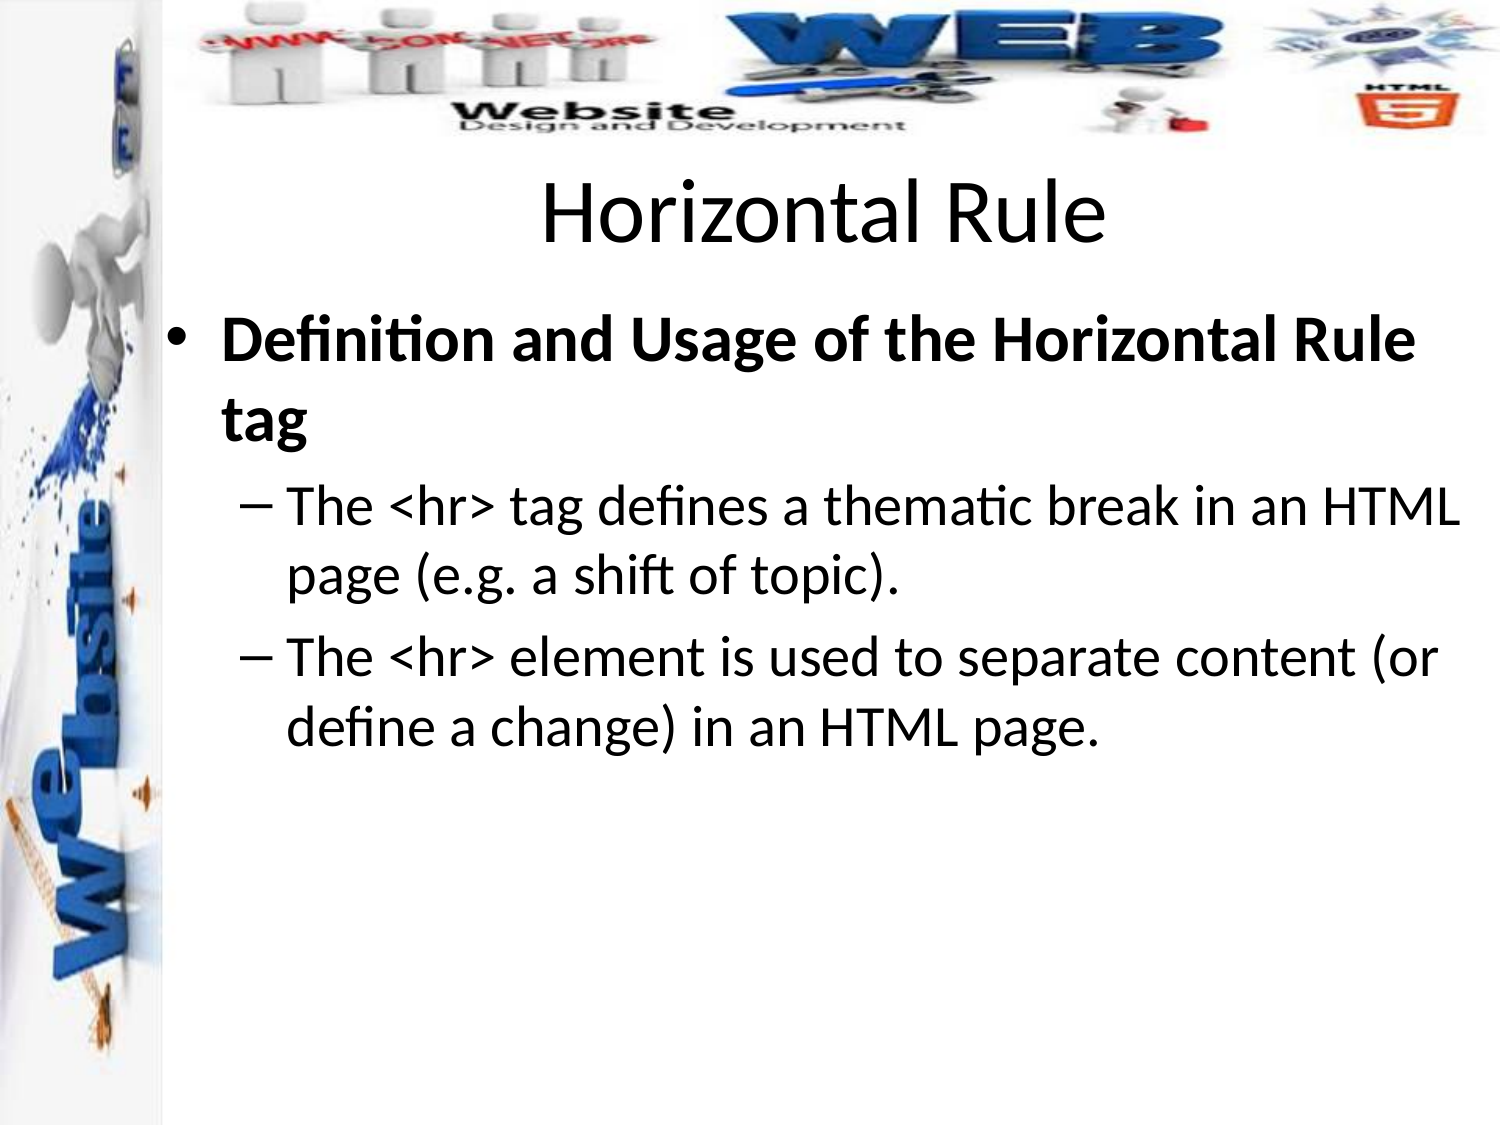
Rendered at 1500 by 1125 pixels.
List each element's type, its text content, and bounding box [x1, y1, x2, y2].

picture [0, 0, 1500, 1125]
list Definition and Usage of the Horizontal Rule tag The <hr> tag defines a thematic break in an HTML page (e.g. a shift of topic). The <hr> element is used to separate content (or define a change) in an HTML page. [150, 287, 1500, 1124]
title Horizontal Rule [150, 112, 1500, 287]
